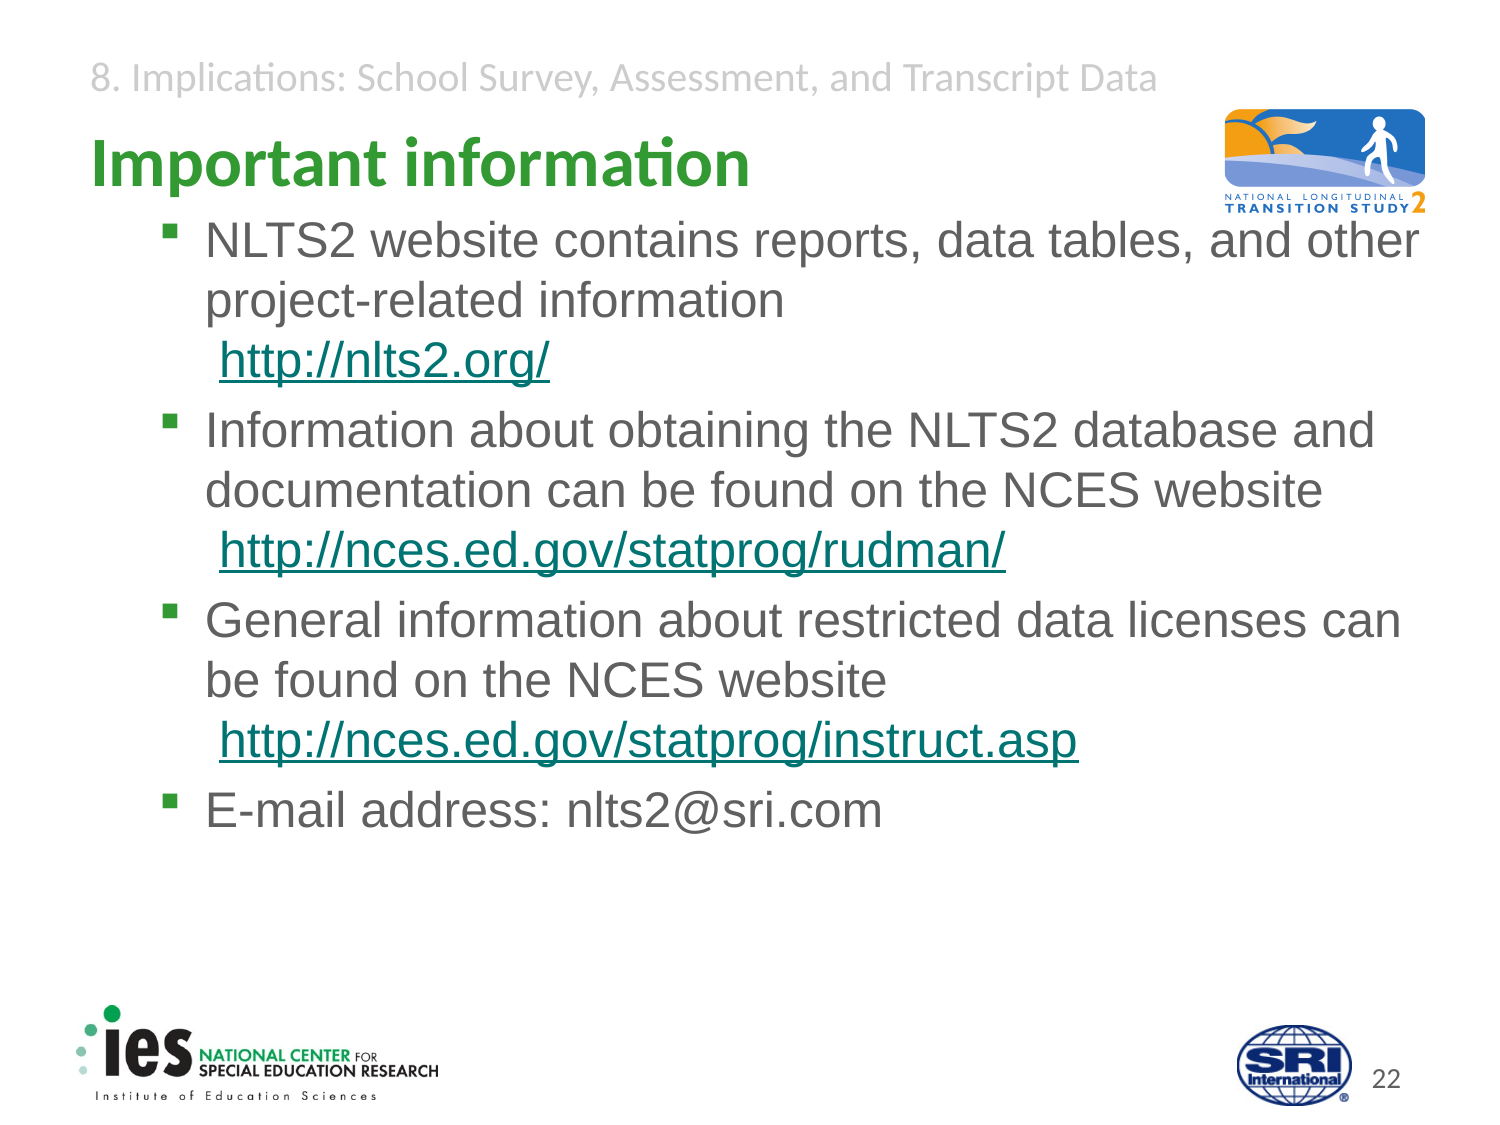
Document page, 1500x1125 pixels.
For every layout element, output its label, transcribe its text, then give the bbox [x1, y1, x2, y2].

slide_number 21 [1312, 1051, 1417, 1125]
list NLTS2 website contains reports, data tables, and other project-related information http://nlts2.org/ Information about obtaining the NLTS2 database and documentation can be found on the NCES website http://nces.ed.gov/statprog/rudman/ General information about restricted data licenses can be found on the NCES website http://nces.ed.gov/statprog/instruct.asp E-mail address: nlts2@sri.com [87, 199, 1438, 943]
picture [1237, 1025, 1352, 1106]
picture [76, 1005, 438, 1100]
title Important information [74, 90, 1426, 226]
